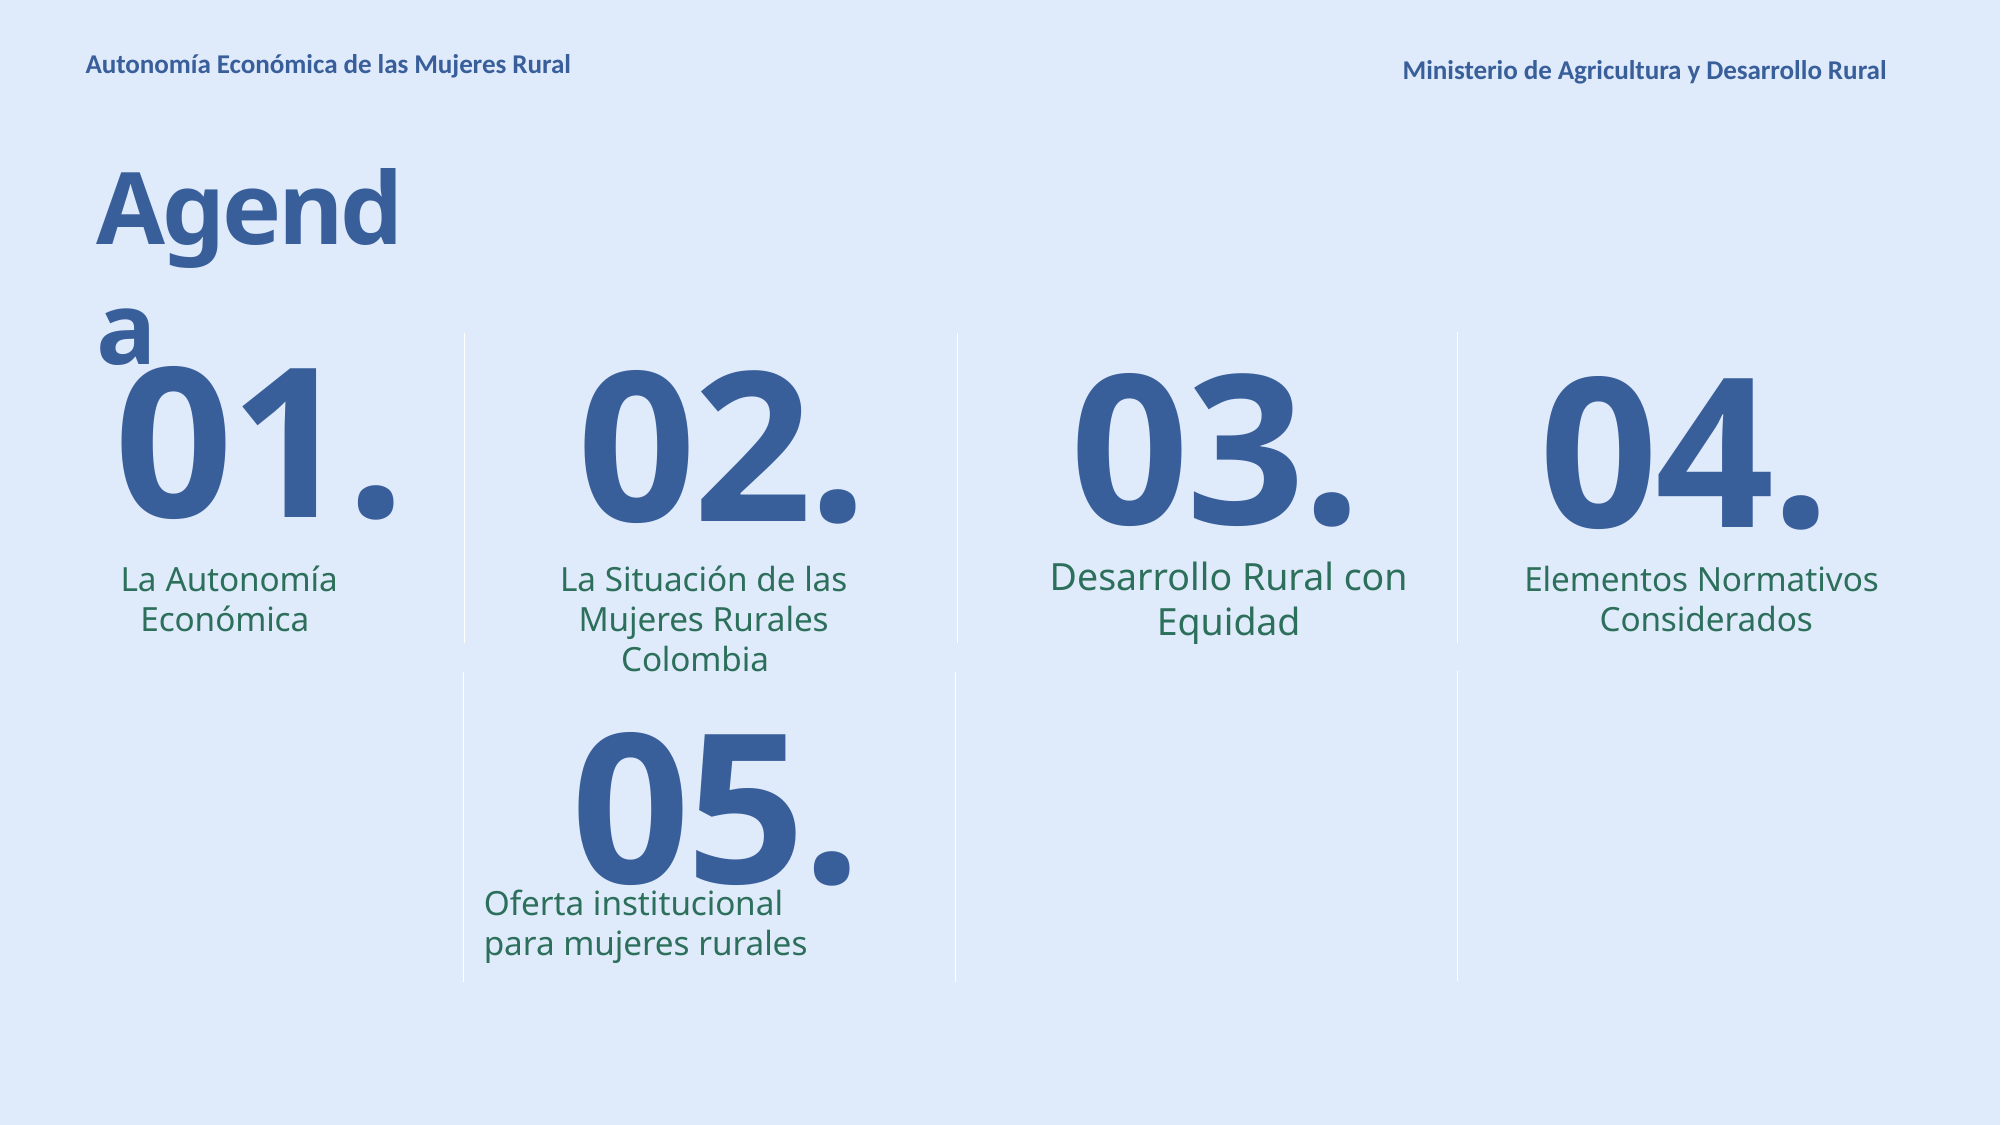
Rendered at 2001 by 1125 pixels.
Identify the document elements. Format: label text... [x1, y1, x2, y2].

text_box Autonomía Económica de las Mujeres Rural [70, 38, 593, 86]
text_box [20, 301, 1939, 983]
text_box Agenda [81, 137, 460, 301]
text_box Ministerio de Agricultura y Desarrollo Rural [1387, 44, 1902, 93]
